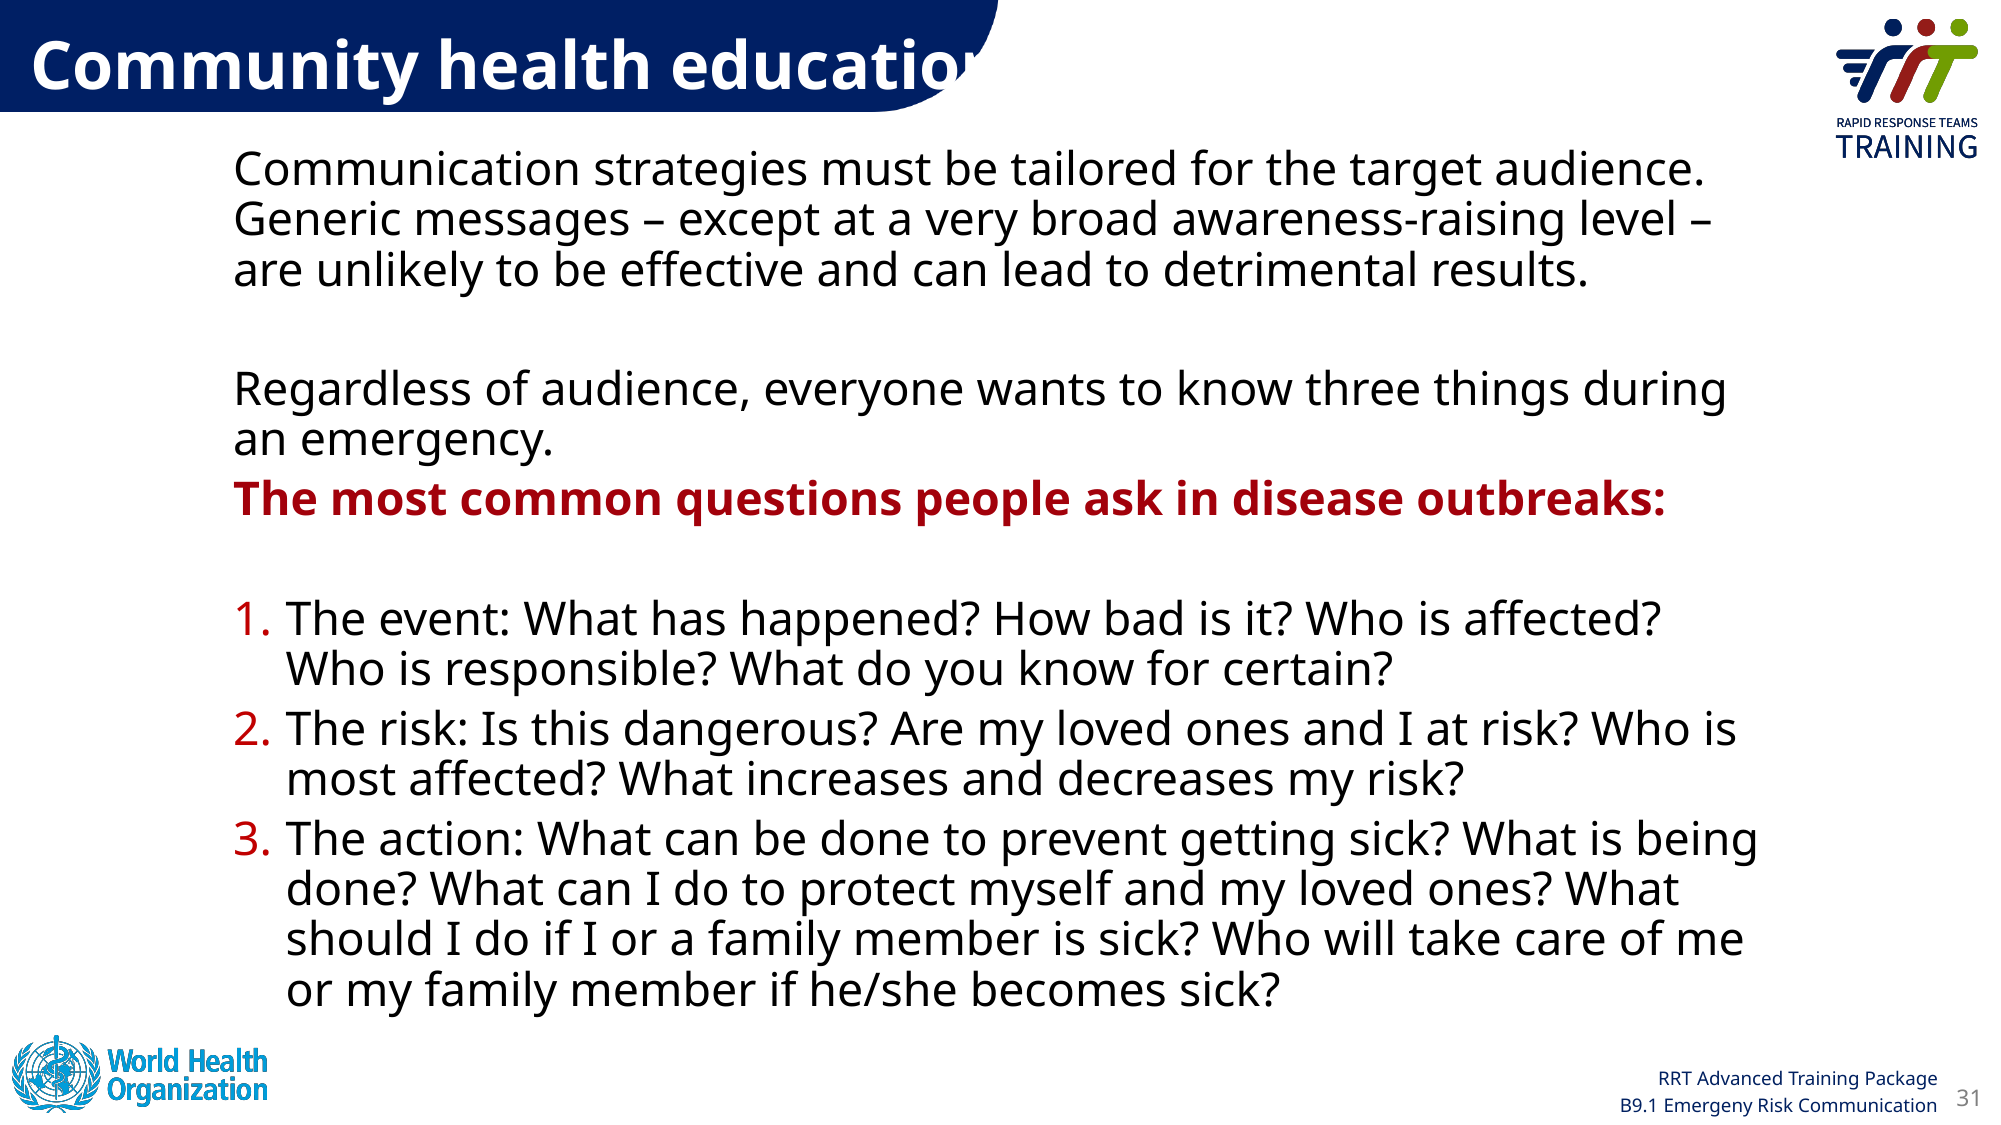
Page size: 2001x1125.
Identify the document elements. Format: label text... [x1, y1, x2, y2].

picture [12, 1035, 54, 1068]
picture [46, 1056, 54, 1062]
picture [0, 0, 999, 112]
text_box Community health education [22, 15, 1401, 122]
picture [12, 1083, 48, 1113]
picture [30, 1083, 37, 1091]
picture [24, 1054, 36, 1087]
picture [22, 1062, 26, 1077]
picture [71, 1053, 90, 1091]
picture [36, 1088, 78, 1105]
picture [34, 1054, 43, 1078]
picture [1835, 19, 1978, 167]
picture [50, 1108, 62, 1113]
picture [59, 1035, 267, 1113]
picture [40, 1062, 47, 1070]
list Communication strategies must be tailored for the target audience. Generic messages – except at a very broad awareness-raising level – are unlikely to be effective and can lead to detrimental results. Regardless of audience, everyone wants to know three things during an emergency. The most common questions people ask in disease outbreaks: The event: What has happened? How bad is it? Who is affected? Who is responsible? What do you know for certain? The risk: Is this dangerous? Are my loved ones and I at risk? Who is most affected? What increases and decreases my risk? The action: What can be done to prevent getting sick? What is being done? What can I do to protect myself and my loved ones? What should I do if I or a family member is sick? Who will take care of me or my family member if he/she becomes sick? [225, 137, 1775, 1033]
